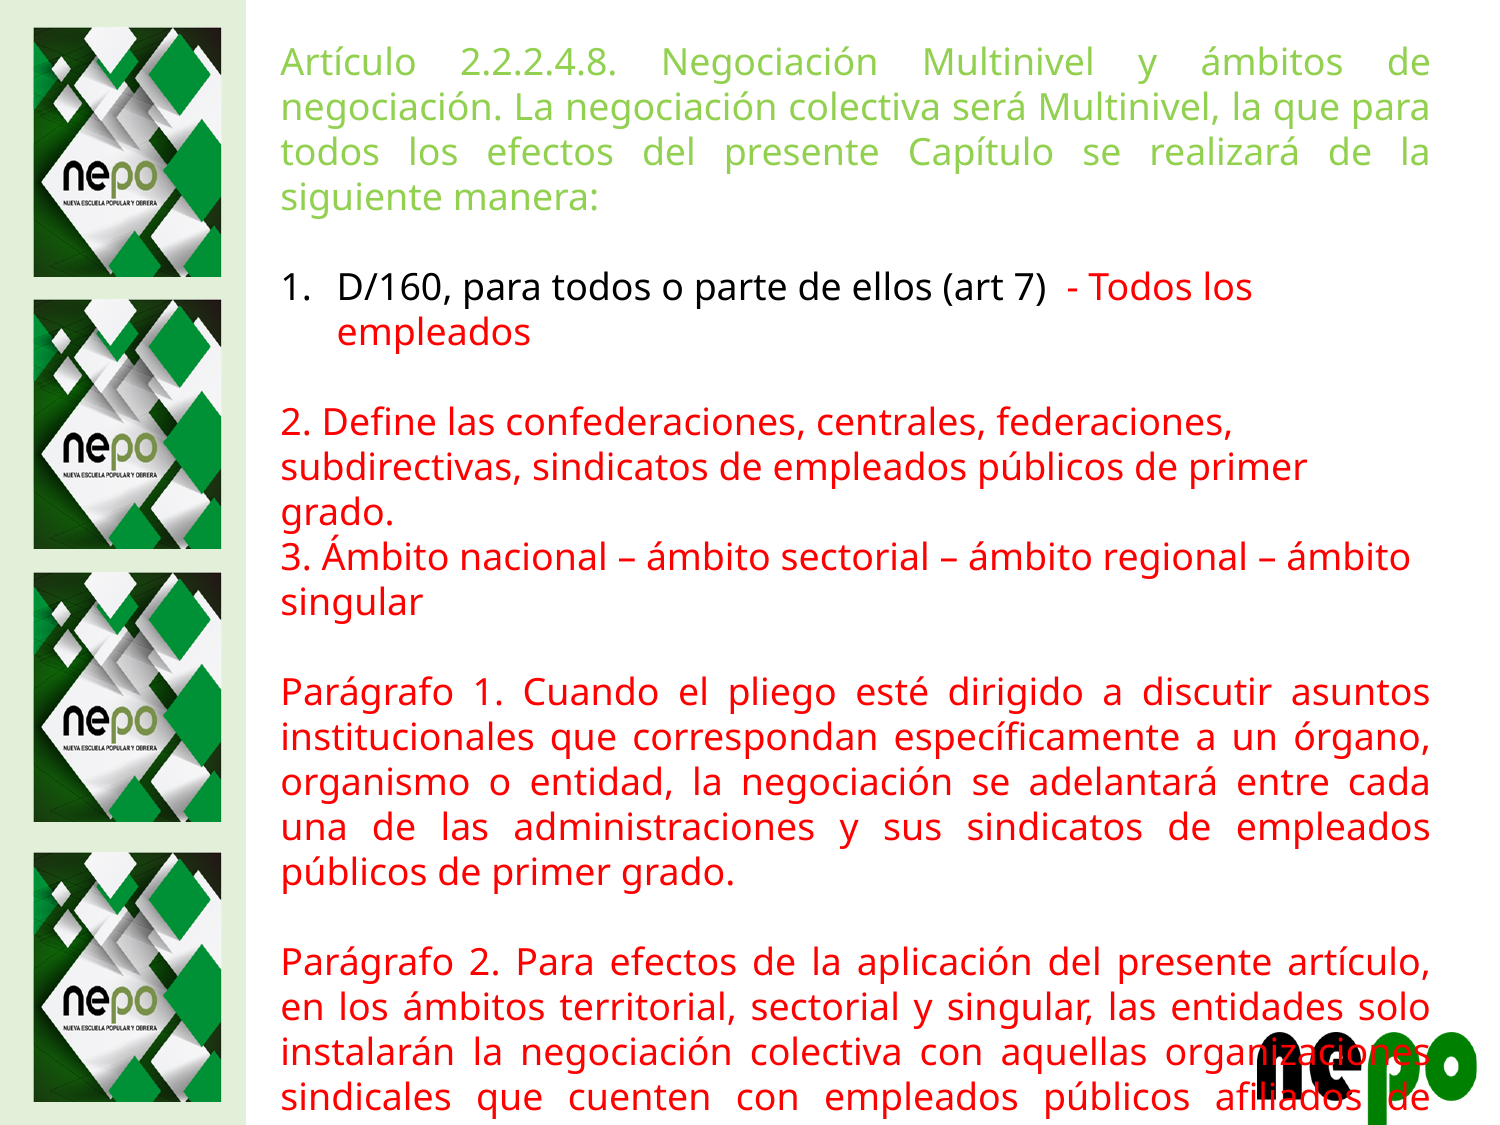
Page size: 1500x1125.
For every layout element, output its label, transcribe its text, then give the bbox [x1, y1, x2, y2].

picture [1447, 1032, 1477, 1125]
picture [0, 0, 246, 1125]
text_box Artículo 2.2.2.4.8. Negociación Multinivel y ámbitos de negociación. La negociación colectiva será Multinivel, la que para todos los efectos del presente Capítulo se realizará de la siguiente manera: D/160, para todos o parte de ellos (art 7) - Todos los empleados 2. Define las confederaciones, centrales, federaciones, subdirectivas, sindicatos de empleados públicos de primer grado. 3. Ámbito nacional – ámbito sectorial – ámbito regional – ámbito singular Parágrafo 1. Cuando el pliego esté dirigido a discutir asuntos institucionales que correspondan específicamente a un órgano, organismo o entidad, la negociación se adelantará entre cada una de las administraciones y sus sindicatos de empleados públicos de primer grado. Parágrafo 2. Para efectos de la aplicación del presente artículo, en los ámbitos territorial, sectorial y singular, las entidades solo instalarán la negociación colectiva con aquellas organizaciones sindicales que cuenten con empleados públicos afiliados de acuerdo con el ámbito de negociación. [265, 30, 1447, 1125]
